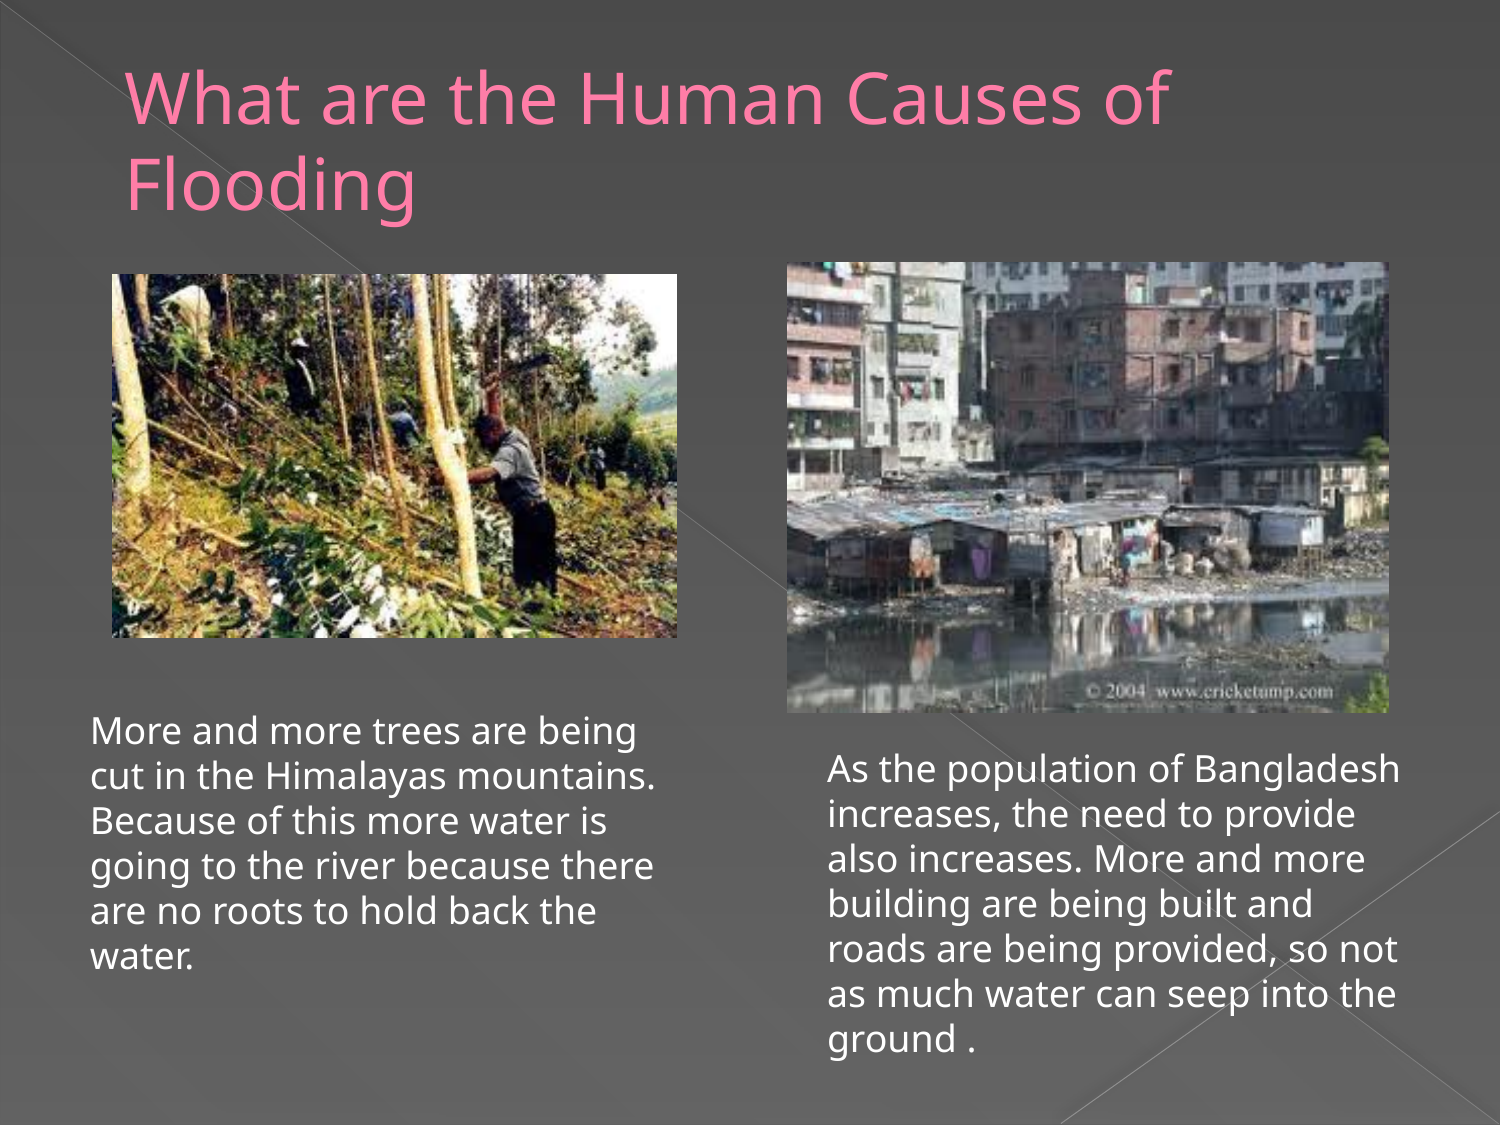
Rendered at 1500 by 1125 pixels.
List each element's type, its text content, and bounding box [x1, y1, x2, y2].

text_box More and more trees are being cut in the Himalayas mountains. Because of this more water is going to the river because there are no roots to hold back the water. [75, 699, 700, 985]
title What are the Human Causes of Flooding [37, 45, 1463, 233]
text_box As the population of Bangladesh increases, the need to provide also increases. More and more building are being built and roads are being provided, so not as much water can seep into the ground . [812, 737, 1425, 1068]
picture [112, 274, 677, 638]
picture [787, 262, 1389, 713]
